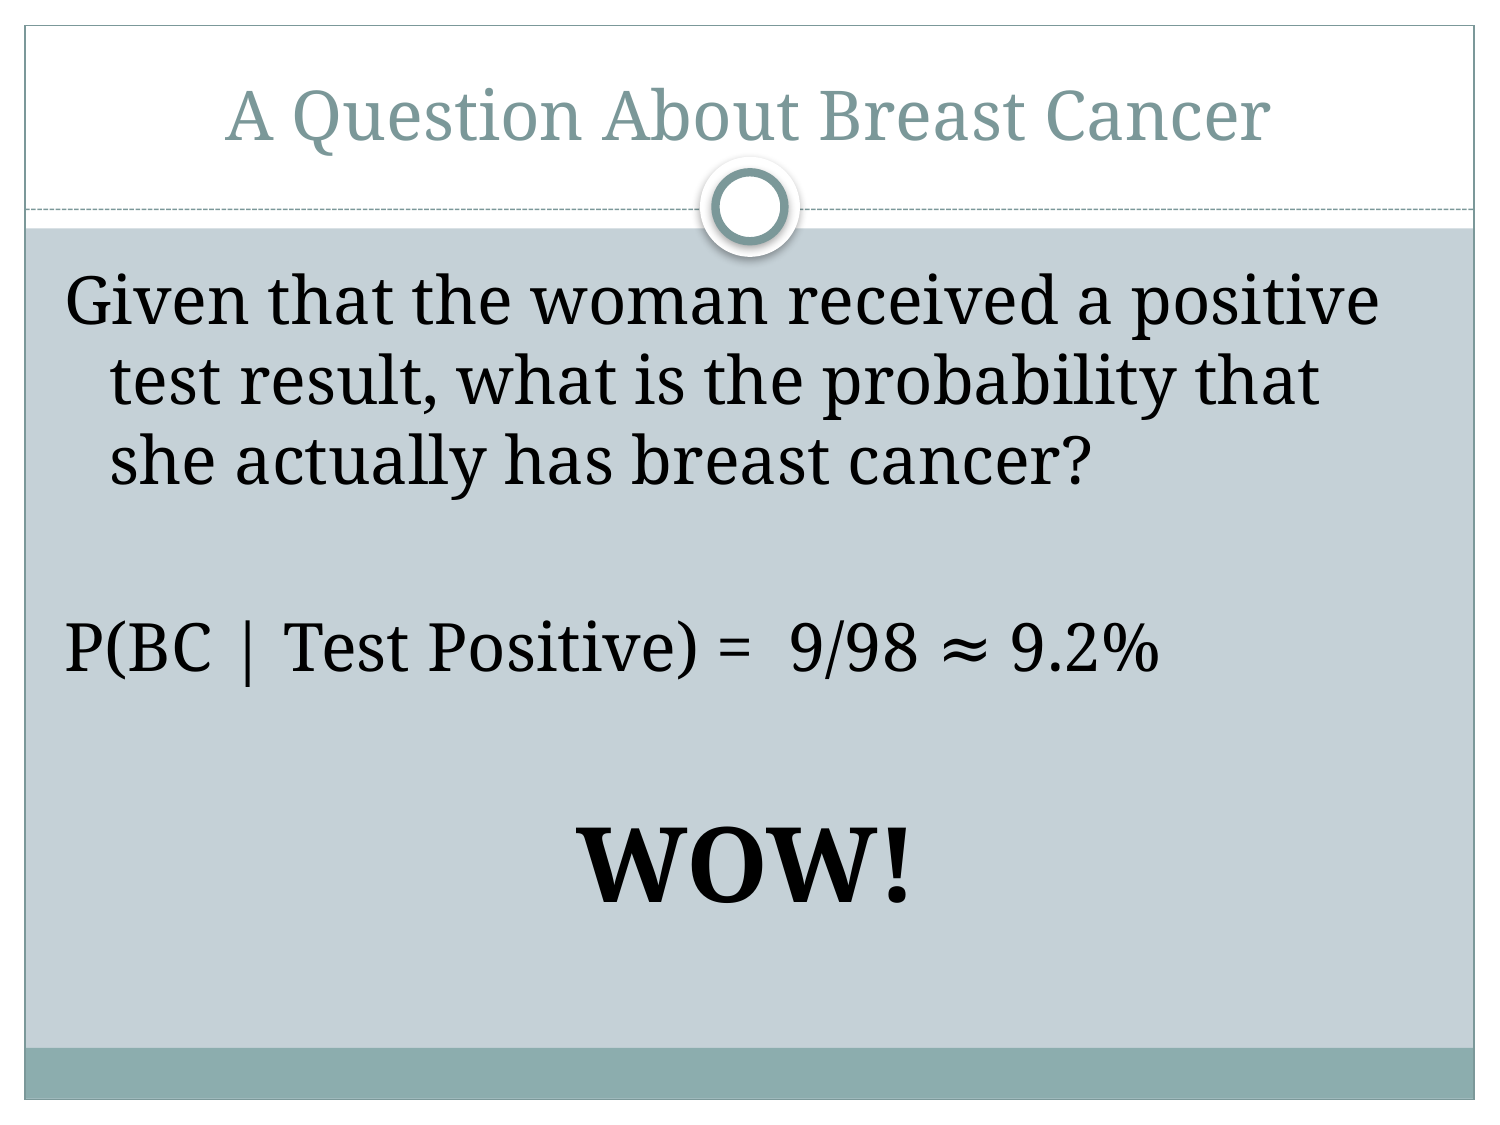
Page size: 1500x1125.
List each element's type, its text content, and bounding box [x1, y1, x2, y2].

title A Question About Breast Cancer [49, 37, 1450, 162]
list Given that the woman received a positive test result, what is the probability that she actually has breast cancer? P(BC | Test Positive) = 9/98 ≈ 9.2% WOW! [49, 250, 1445, 1001]
